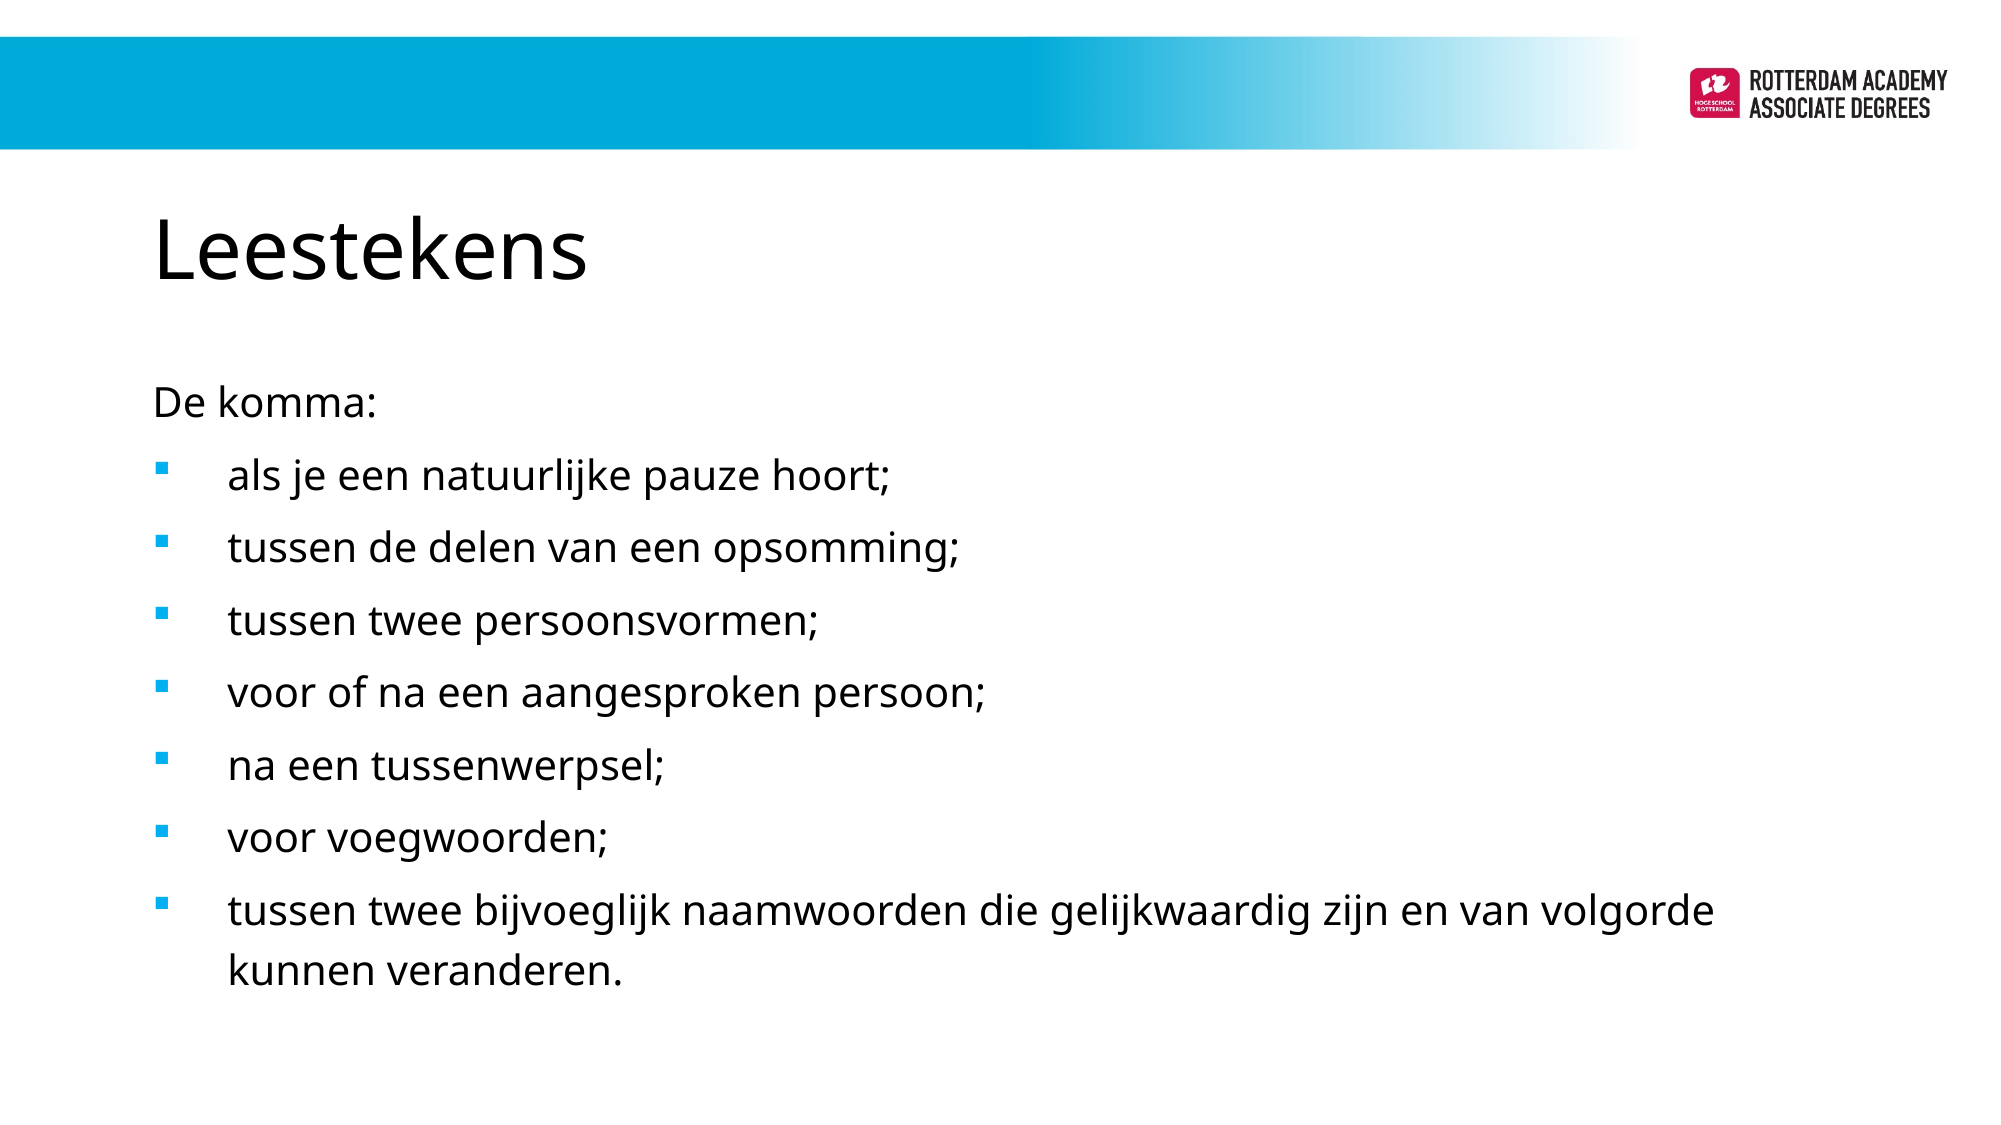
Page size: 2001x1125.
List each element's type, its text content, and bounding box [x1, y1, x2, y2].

list De komma: als je een natuurlijke pauze hoort; tussen de delen van een opsomming; tussen twee persoonsvormen; voor of na een aangesproken persoon; na een tussenwerpsel; voor voegwoorden; tussen twee bijvoeglijk naamwoorden die gelijkwaardig zijn en van volgorde kunnen veranderen. [137, 358, 1863, 1053]
picture [0, 0, 2000, 184]
title Leestekens [137, 175, 1863, 329]
